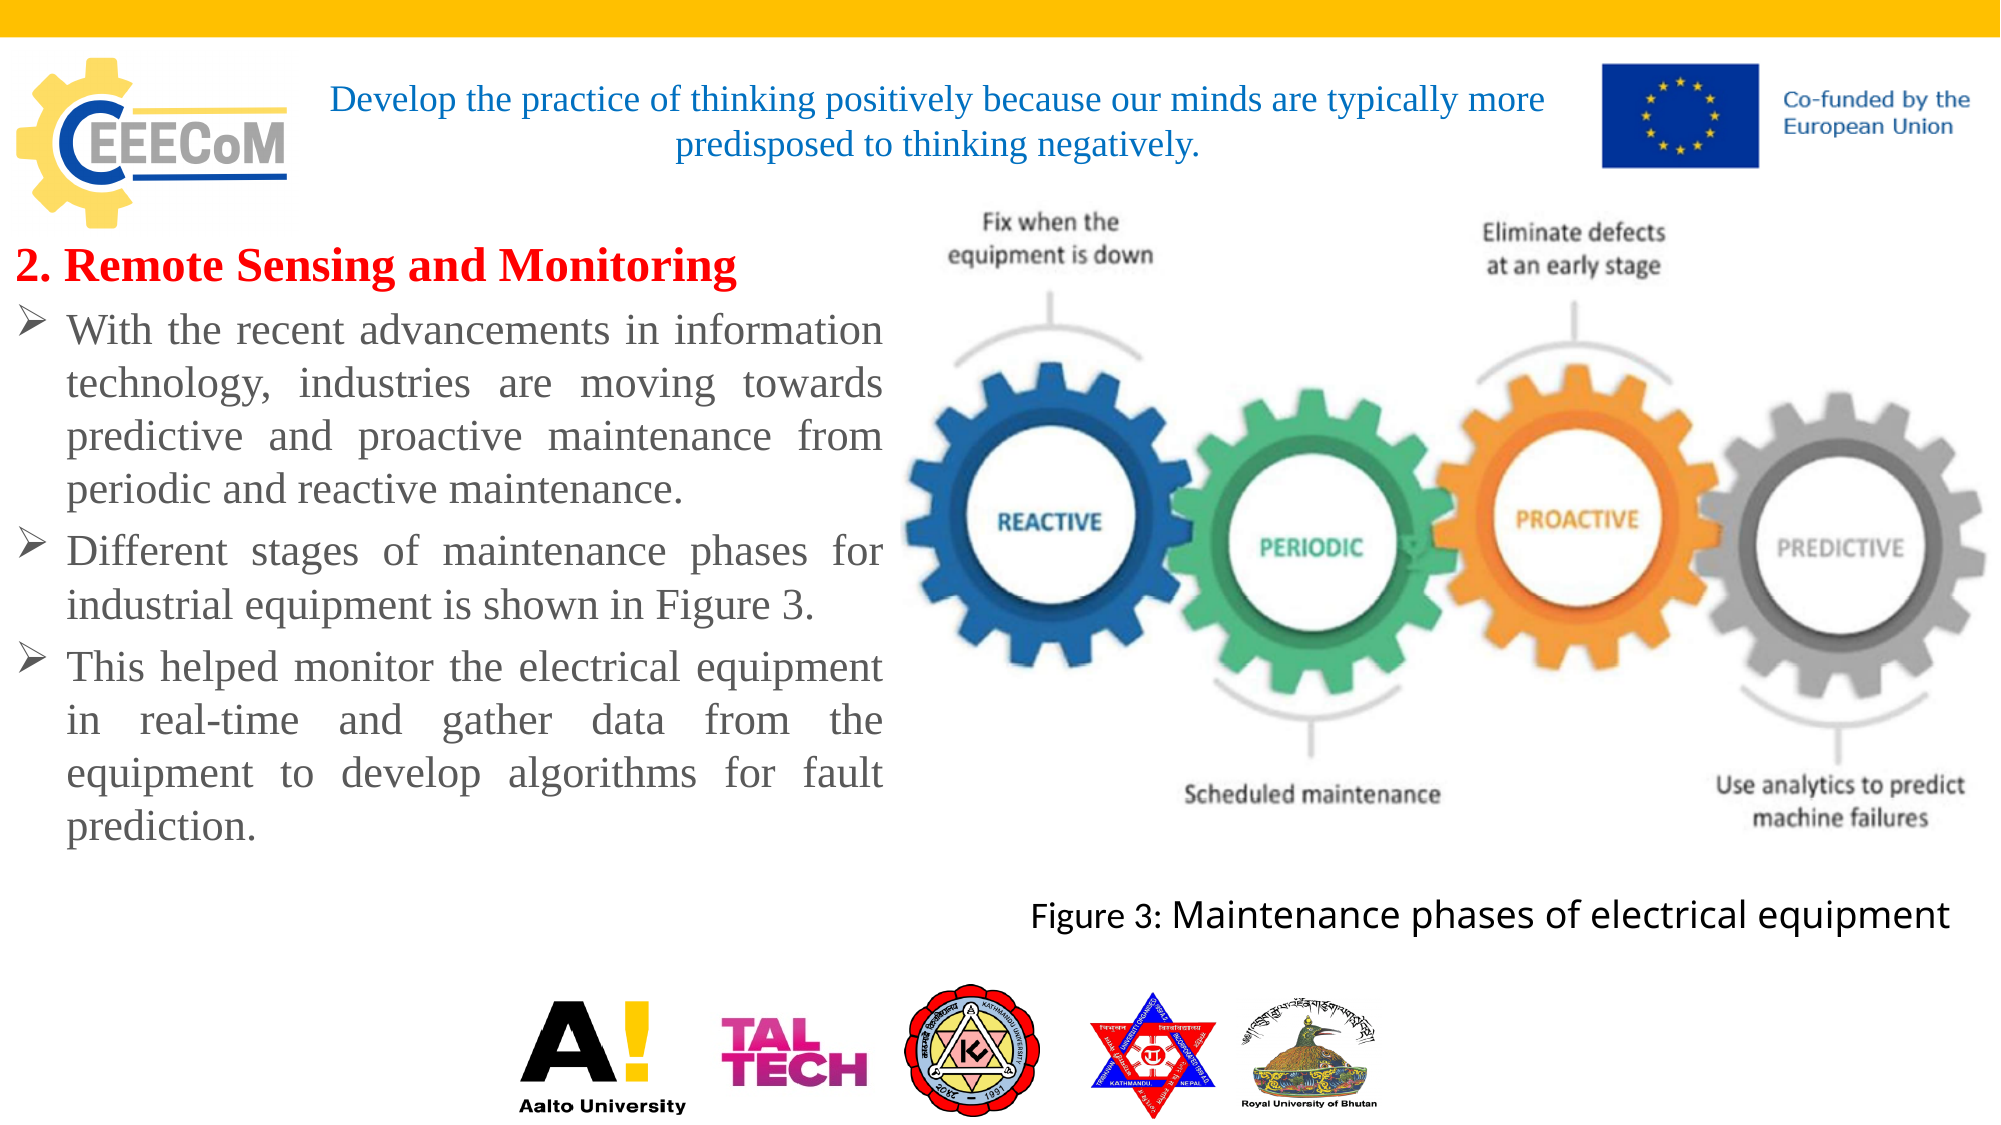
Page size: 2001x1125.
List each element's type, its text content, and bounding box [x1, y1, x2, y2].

picture [1595, 46, 2000, 181]
text_box Figure 3: Maintenance phases of electrical equipment [1016, 883, 1966, 944]
picture [899, 200, 2000, 847]
picture [512, 984, 1382, 1125]
list 2. Remote Sensing and Monitoring With the recent advancements in information technology, industries are moving towards predictive and proactive maintenance from periodic and reactive maintenance. Different stages of maintenance phases for industrial equipment is shown in Figure 3. This helped monitor the electrical equipment in real-time and gather data from the equipment to develop algorithms for fault prediction. [0, 224, 900, 975]
picture [11, 50, 299, 224]
title Develop the practice of thinking positively because our minds are typically more predisposed to thinking negatively. [312, 37, 1565, 201]
